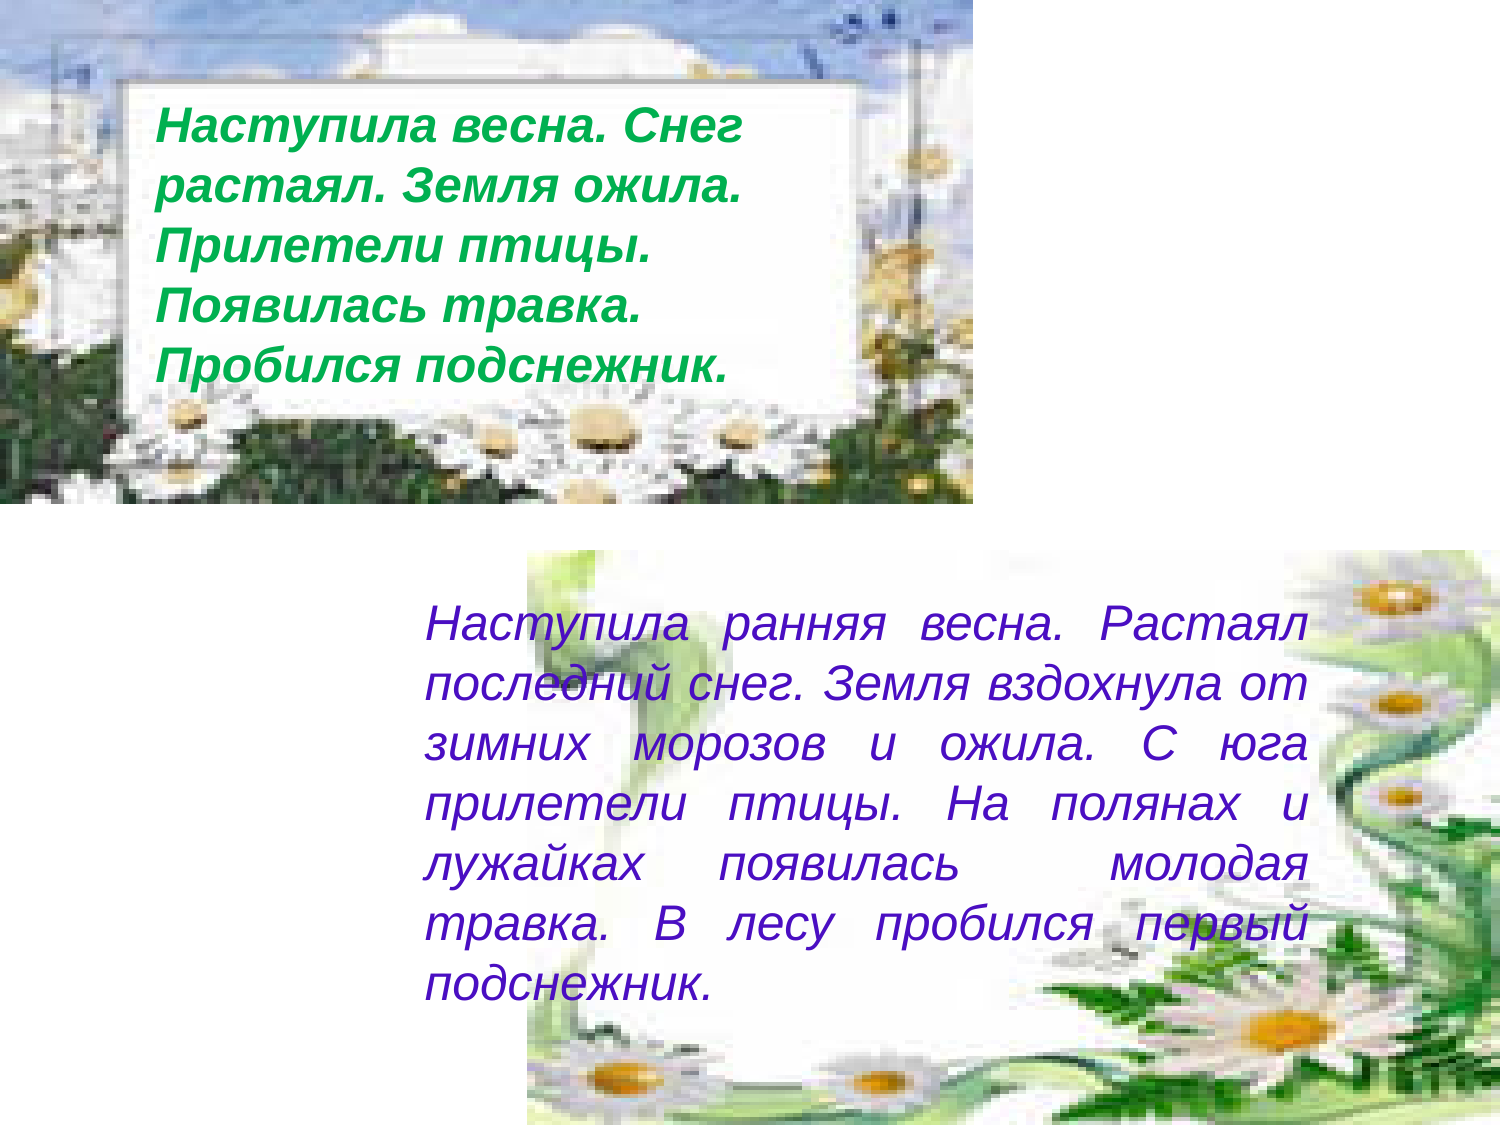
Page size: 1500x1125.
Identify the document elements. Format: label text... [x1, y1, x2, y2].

text_box Наступила ранняя весна. Растаял последний снег. Земля вздохнула от зимних морозов и ожила. С юга прилетели птицы. На полянах и лужайках появилась молодая травка. В лесу пробился первый подснежник. [410, 583, 521, 1018]
picture [527, 550, 1500, 1125]
picture [0, 0, 973, 505]
